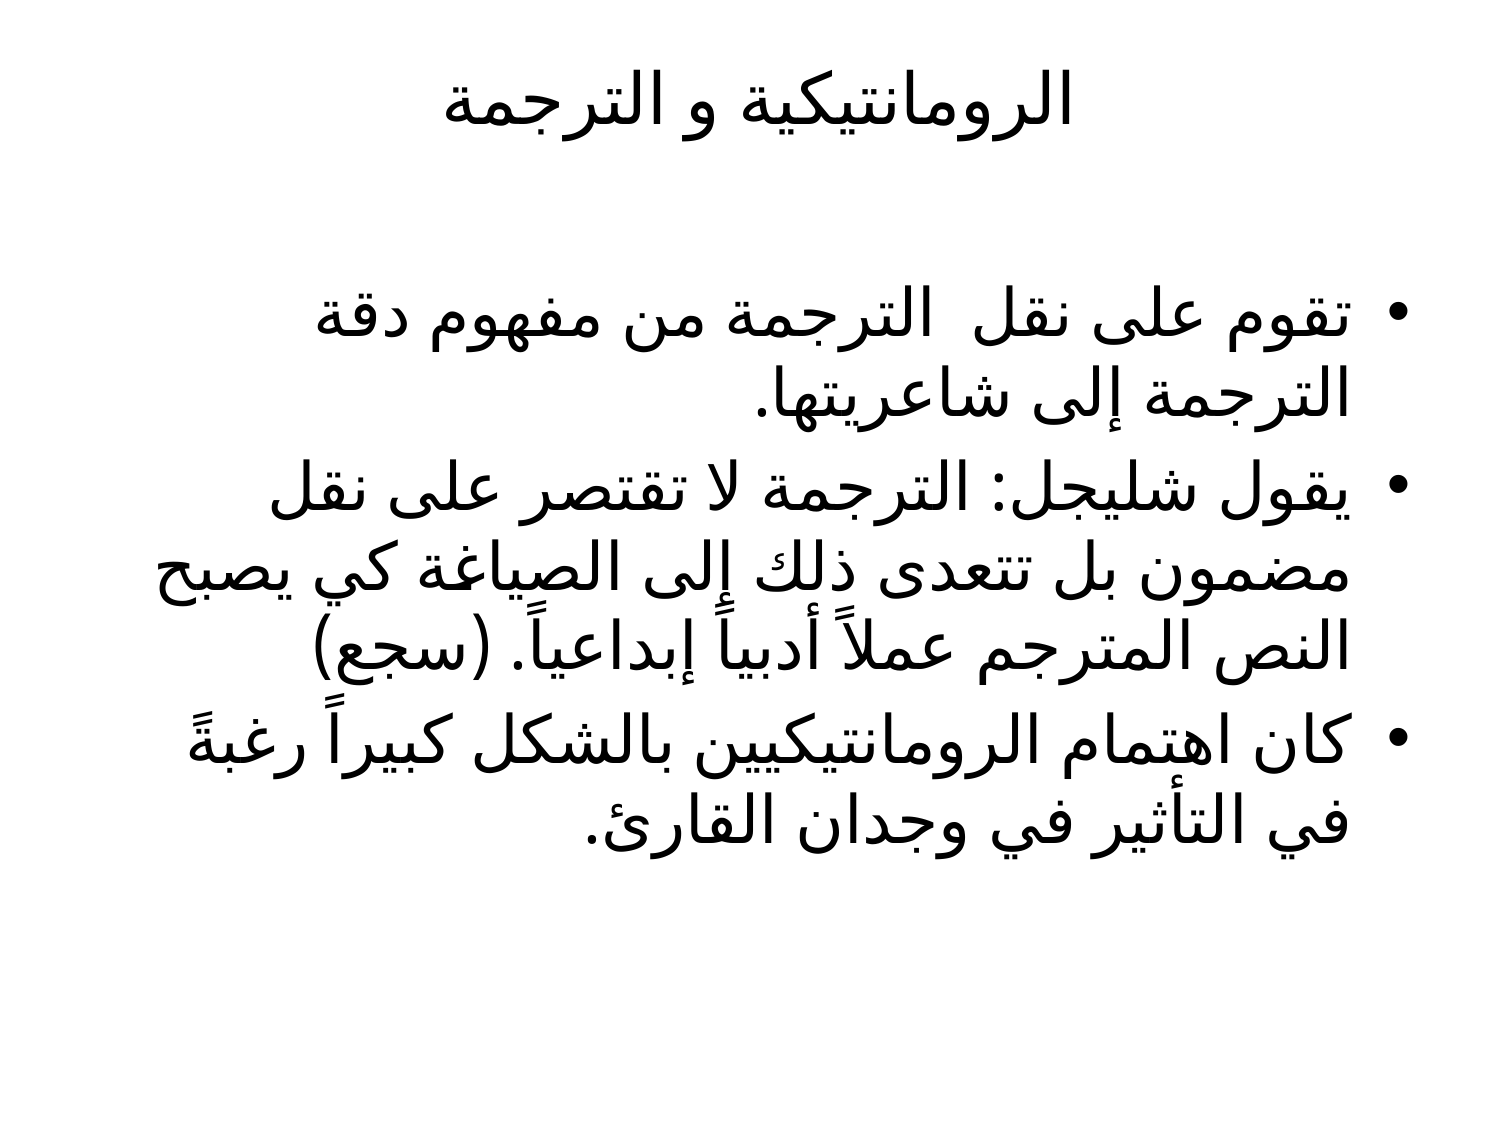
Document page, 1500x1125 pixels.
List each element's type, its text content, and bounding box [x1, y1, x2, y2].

list تقوم على نقل الترجمة من مفهوم دقة الترجمة إلى شاعريتها. يقول شليجل: الترجمة لا تقتصر على نقل مضمون بل تتعدى ذلك إلى الصياغة كي يصبح النص المترجم عملاً أدبياً إبداعياً. (سجع) كان اهتمام الرومانتيكيين بالشكل كبيراً رغبةً في التأثير في وجدان القارئ. [75, 262, 1425, 1005]
title الرومانتيكية و الترجمة [75, 45, 1425, 233]
